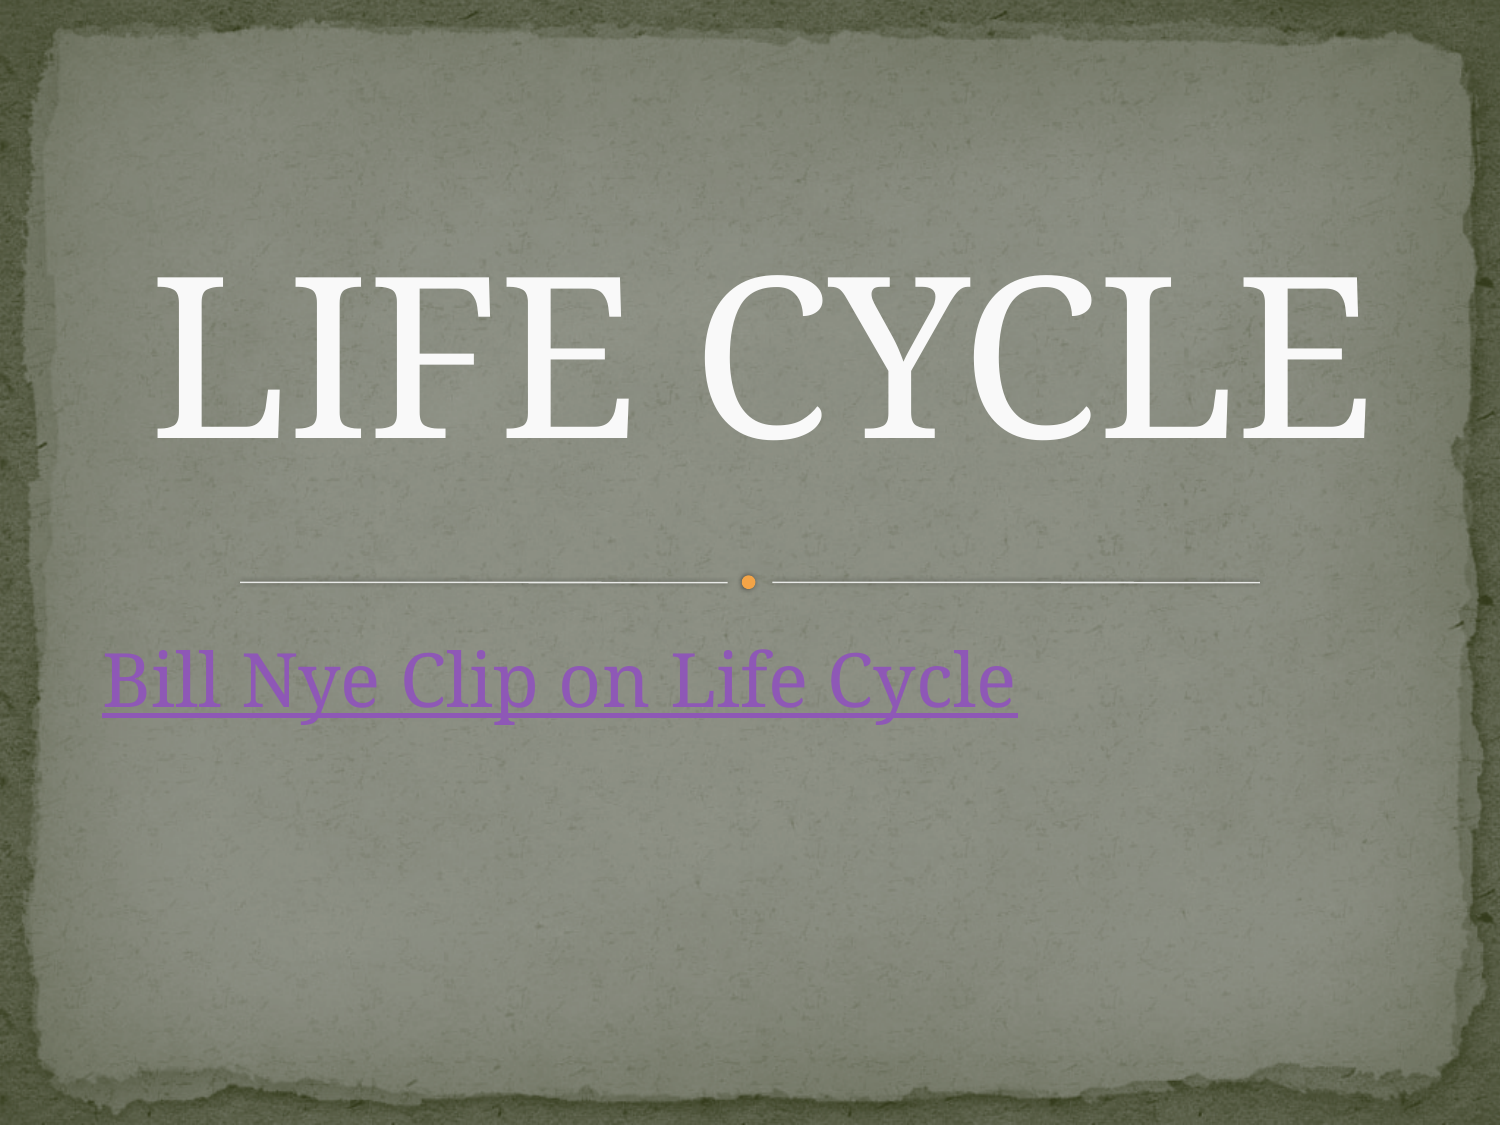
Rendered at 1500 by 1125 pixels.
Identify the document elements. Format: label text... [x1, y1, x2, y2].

text_box Bill Nye Clip on Life Cycle [87, 624, 1363, 787]
title LIFE CYCLE [124, 137, 1400, 492]
